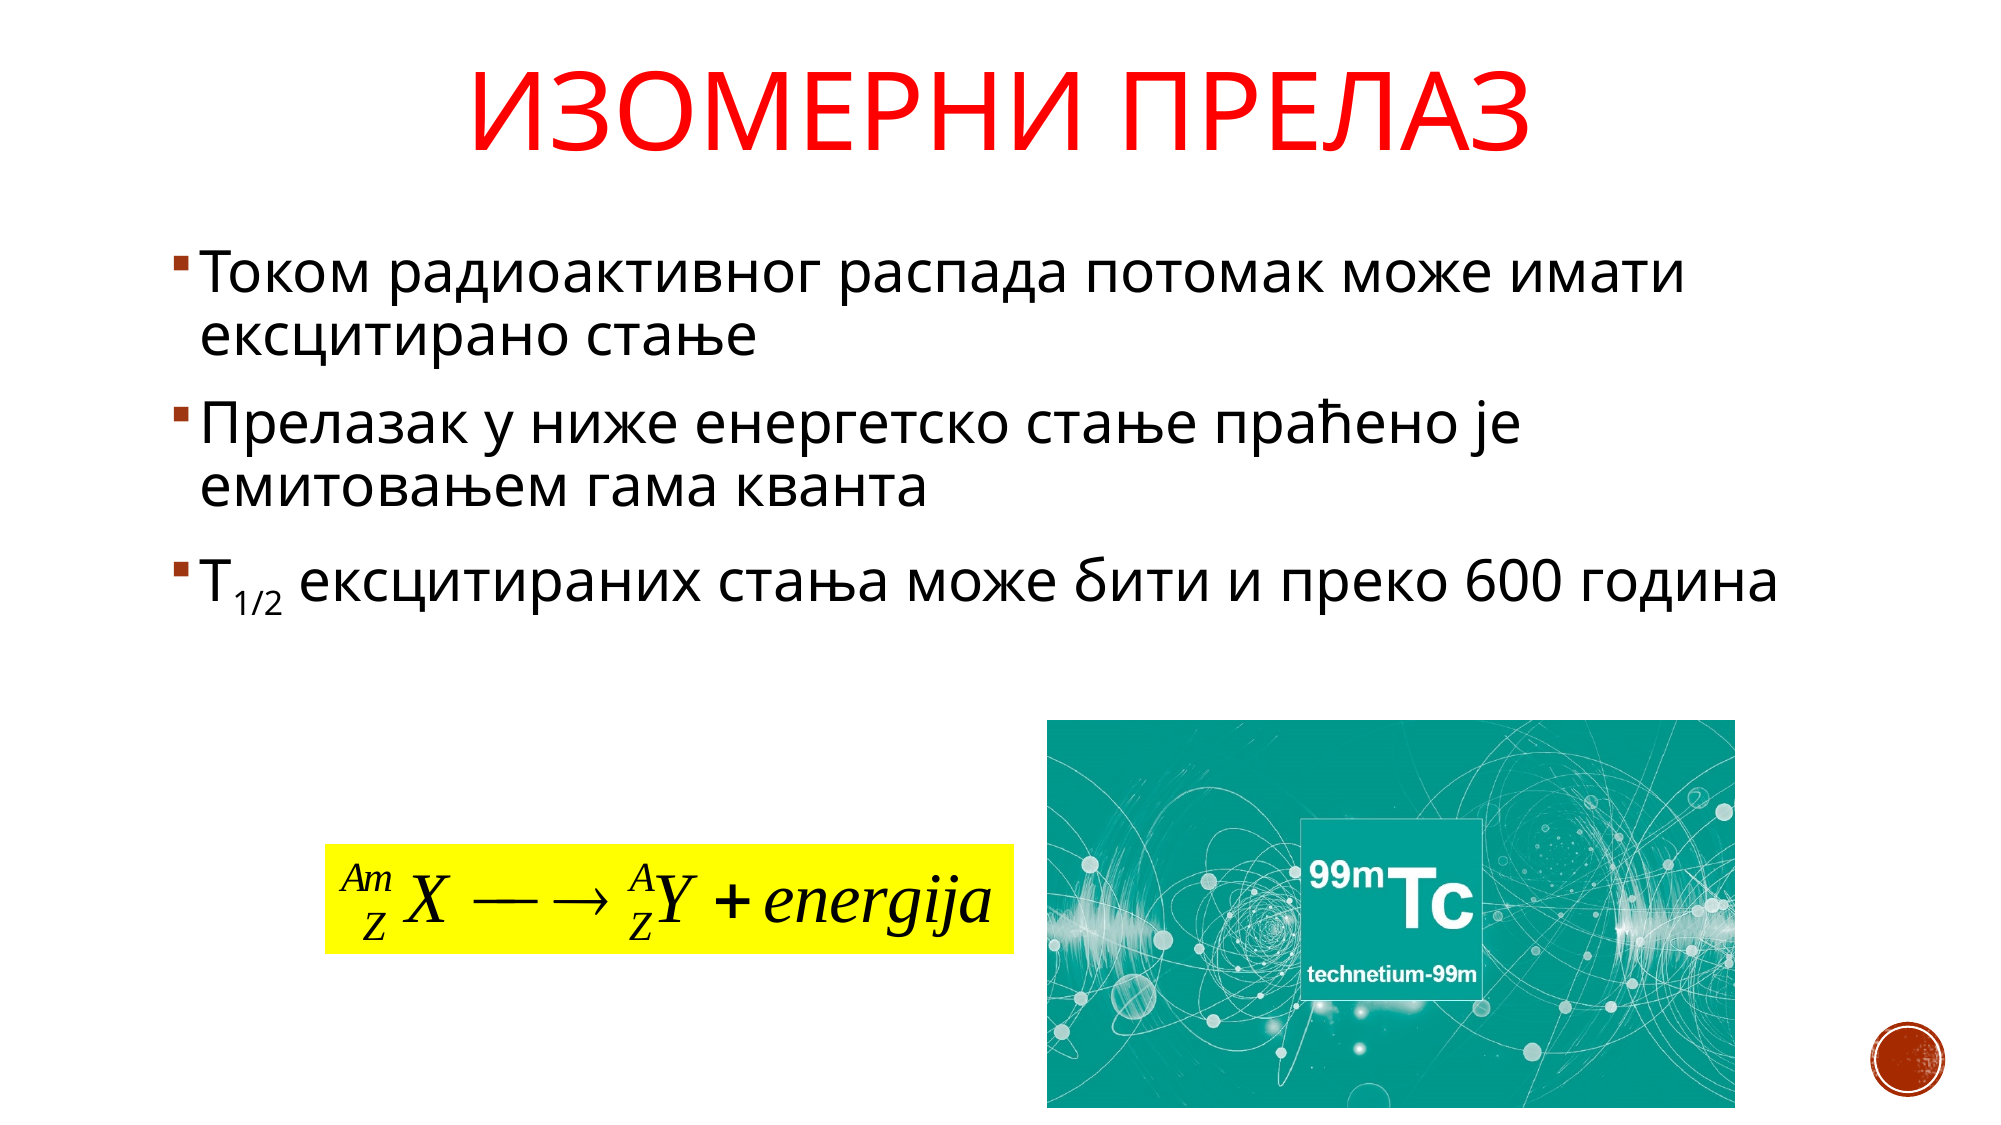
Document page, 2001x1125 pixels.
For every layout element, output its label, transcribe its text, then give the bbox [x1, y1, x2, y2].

list Током радиоактивног распада потомак може имати ексцитирано стање Прелазак у ниже енергетско стање праћено је емитовањем гама кванта Т1/2 ексцитираних стања може бити и преко 600 година [154, 234, 1848, 900]
title Изомерни прелаз [362, 48, 1638, 182]
picture [1047, 720, 1735, 1108]
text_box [329, 848, 1011, 951]
